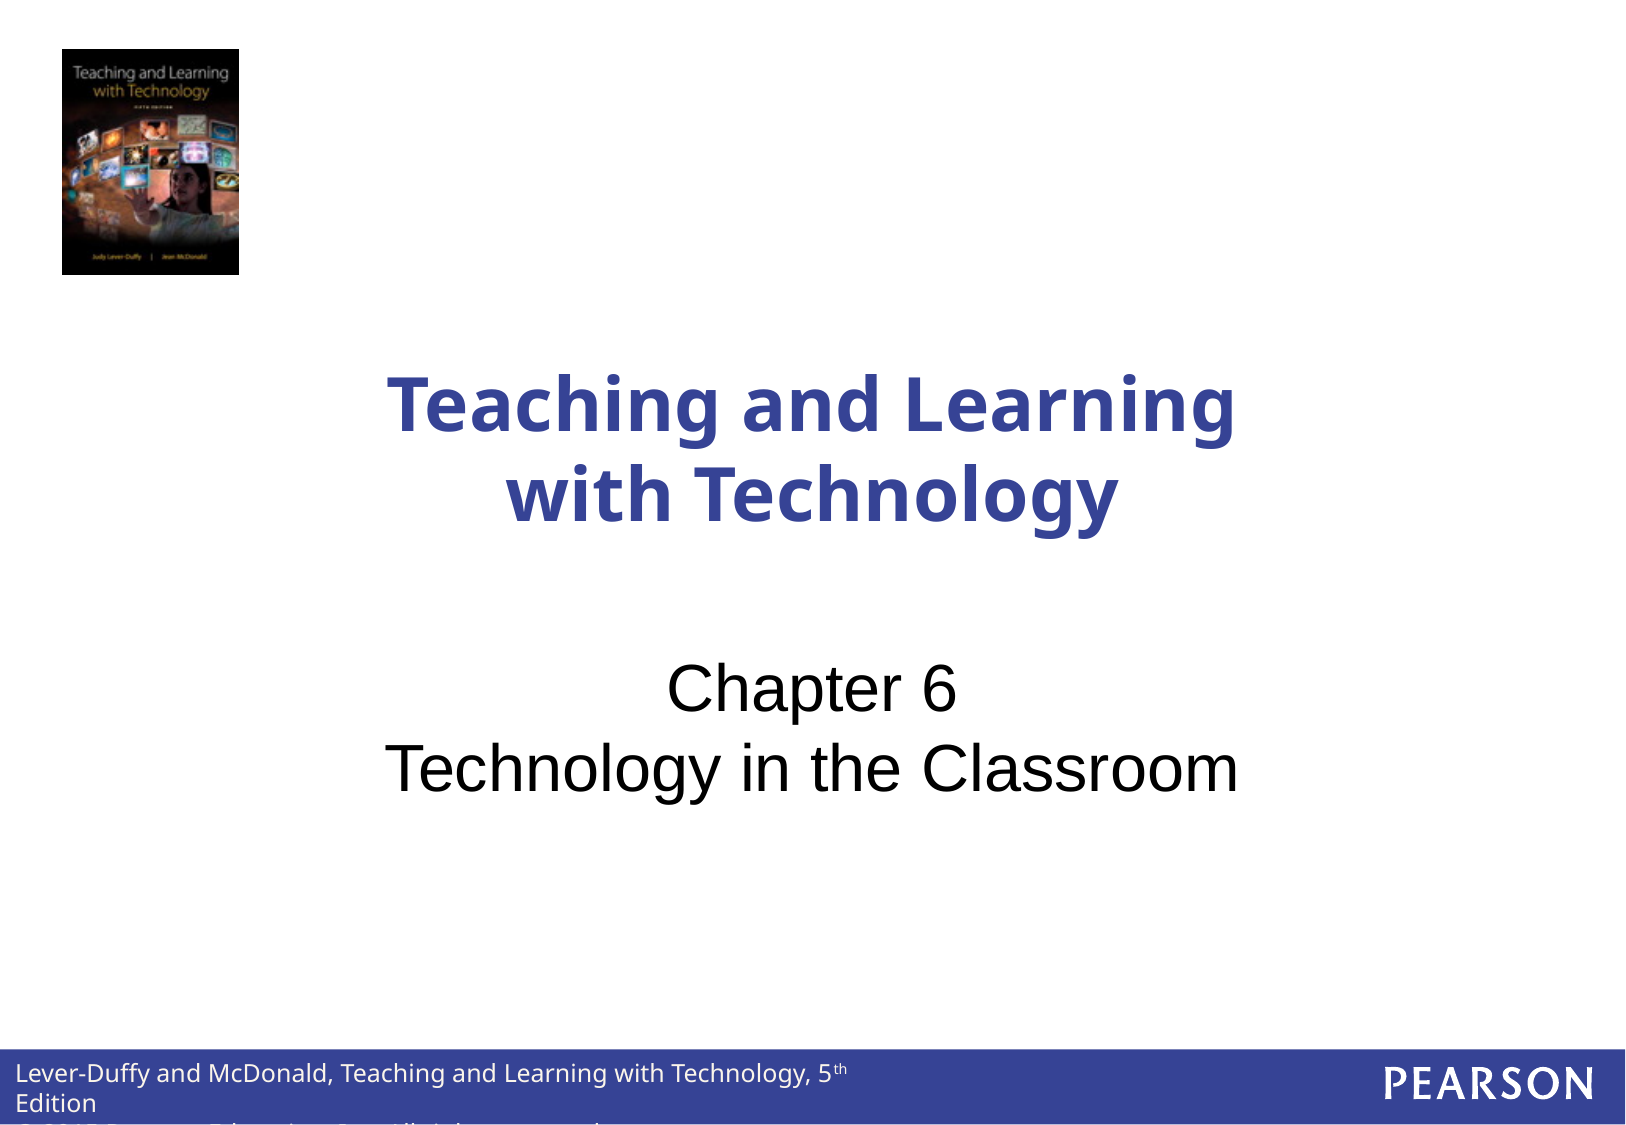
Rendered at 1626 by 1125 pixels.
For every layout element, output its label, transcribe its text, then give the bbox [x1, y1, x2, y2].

picture [62, 49, 240, 276]
subtitle Chapter 6 Technology in the Classroom [243, 637, 1382, 925]
title Teaching and Learning with Technology [121, 349, 1504, 591]
